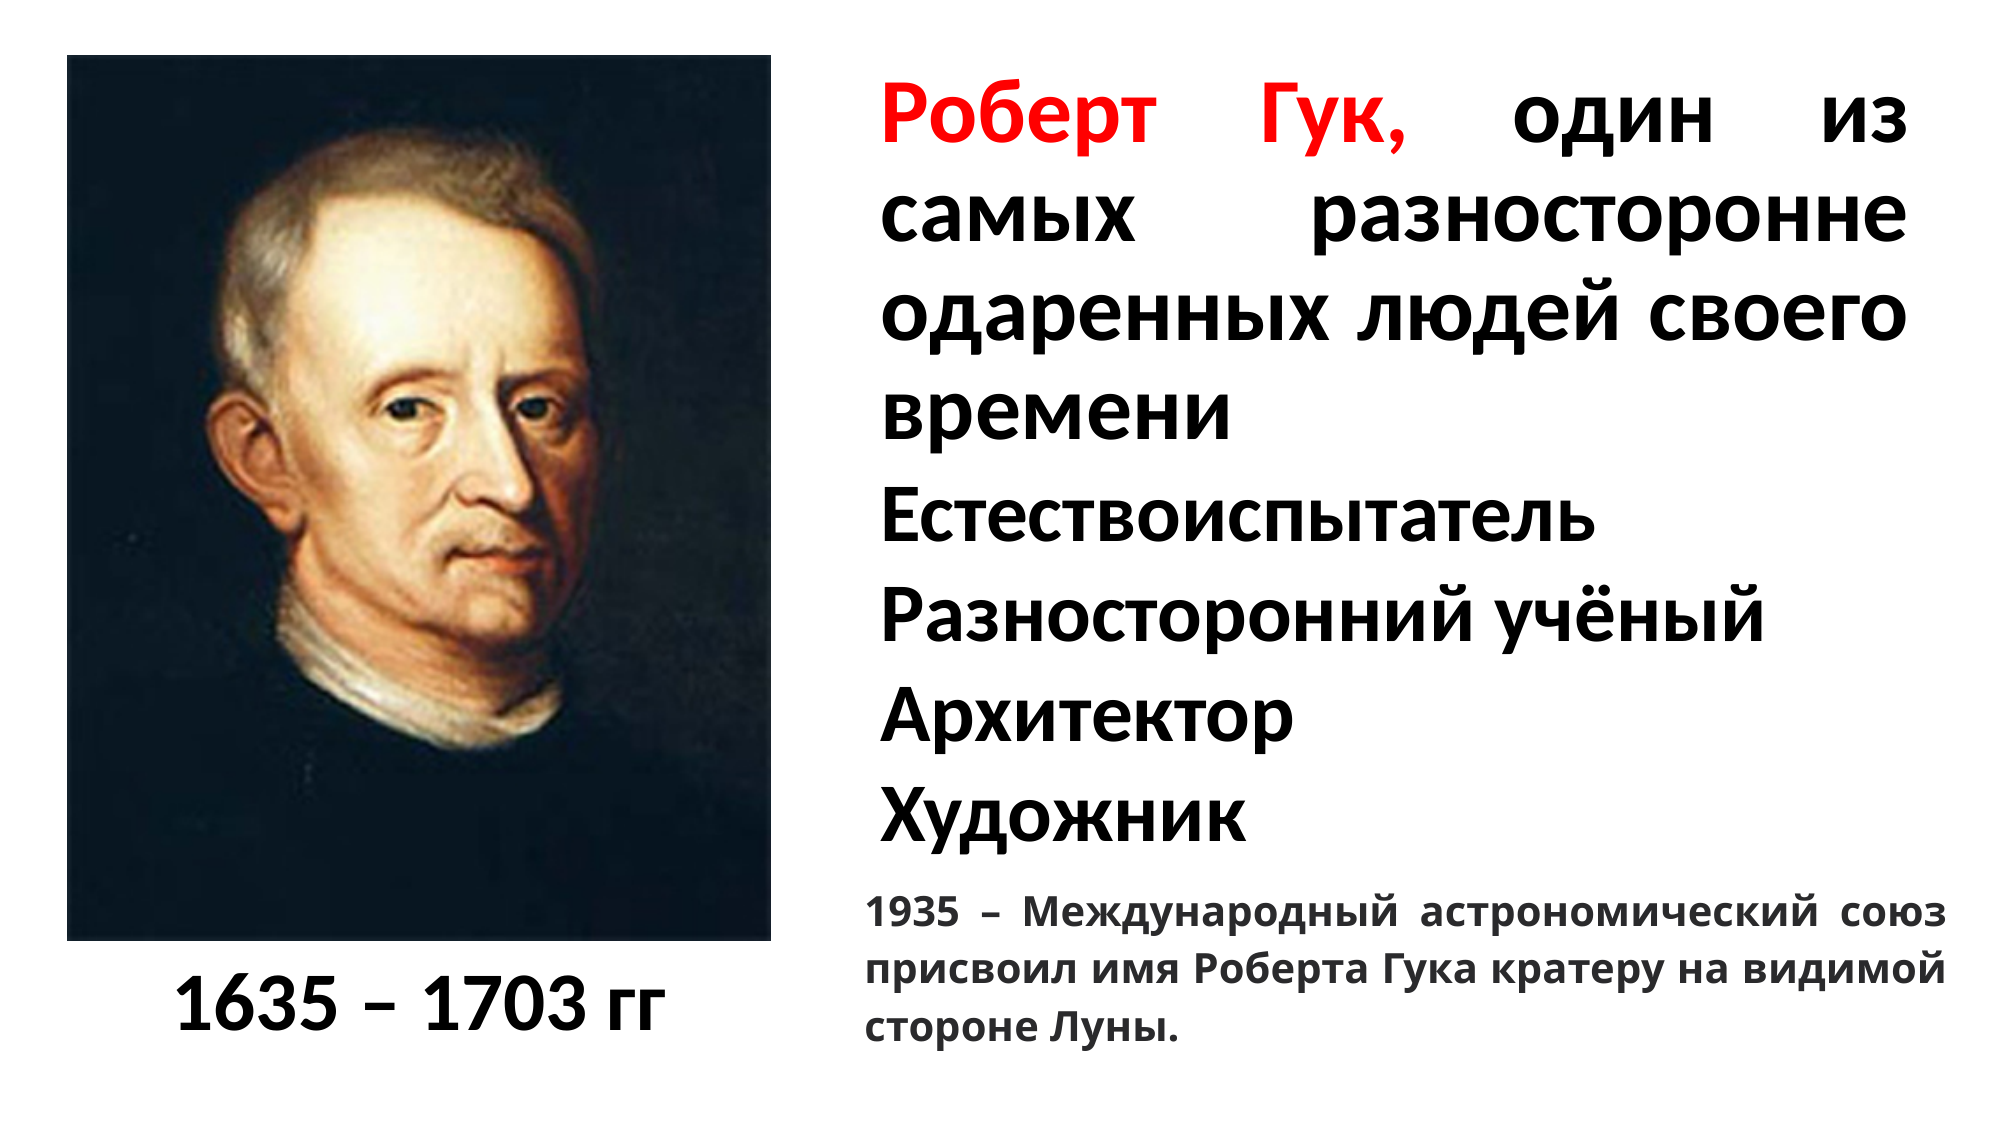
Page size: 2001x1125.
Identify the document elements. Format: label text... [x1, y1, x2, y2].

text_box 1935 – Международный астрономический союз присвоил имя Роберта Гука кратеру на видимой стороне Луны. [849, 869, 1963, 1058]
picture [67, 55, 771, 941]
text_box 1635 – 1703 гг [83, 944, 755, 1051]
list Роберт Гук, один из самых разносторонне одаренных людей своего времени [865, 55, 1926, 798]
text_box Естествоиспытатель Разносторонний учёный Архитектор Художник [865, 450, 1866, 866]
